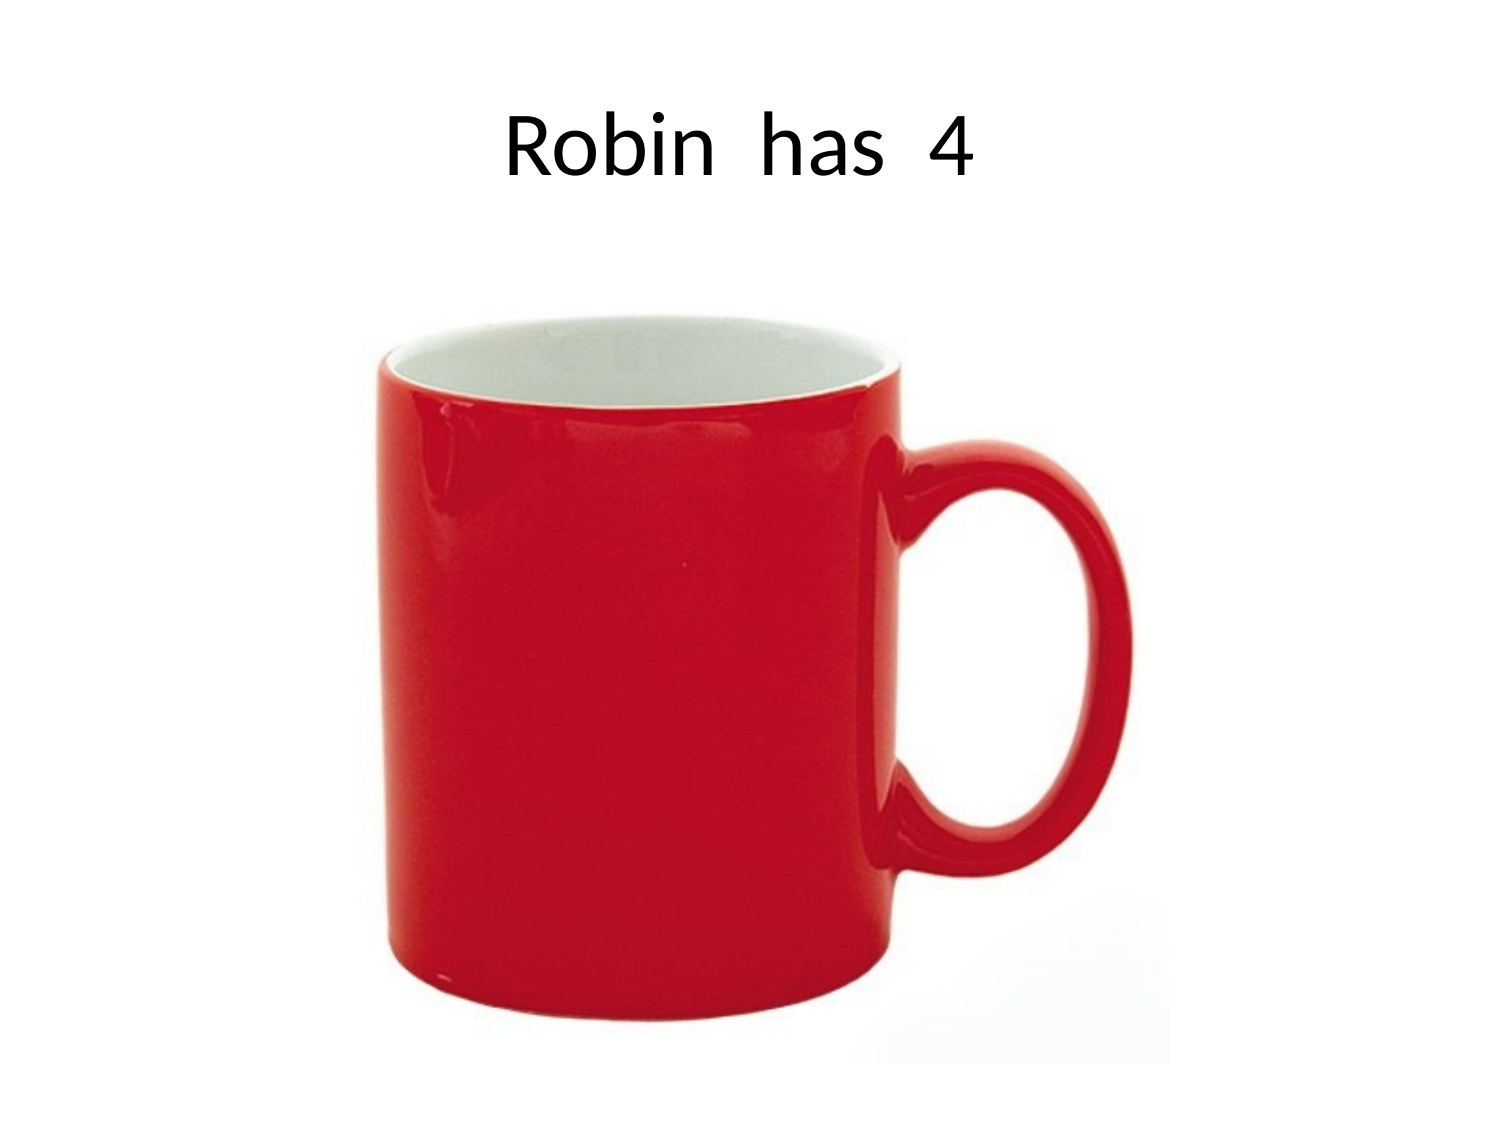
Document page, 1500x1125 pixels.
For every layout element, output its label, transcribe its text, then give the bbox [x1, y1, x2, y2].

title Robin has 4 [75, 45, 1425, 233]
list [300, 196, 1169, 1064]
